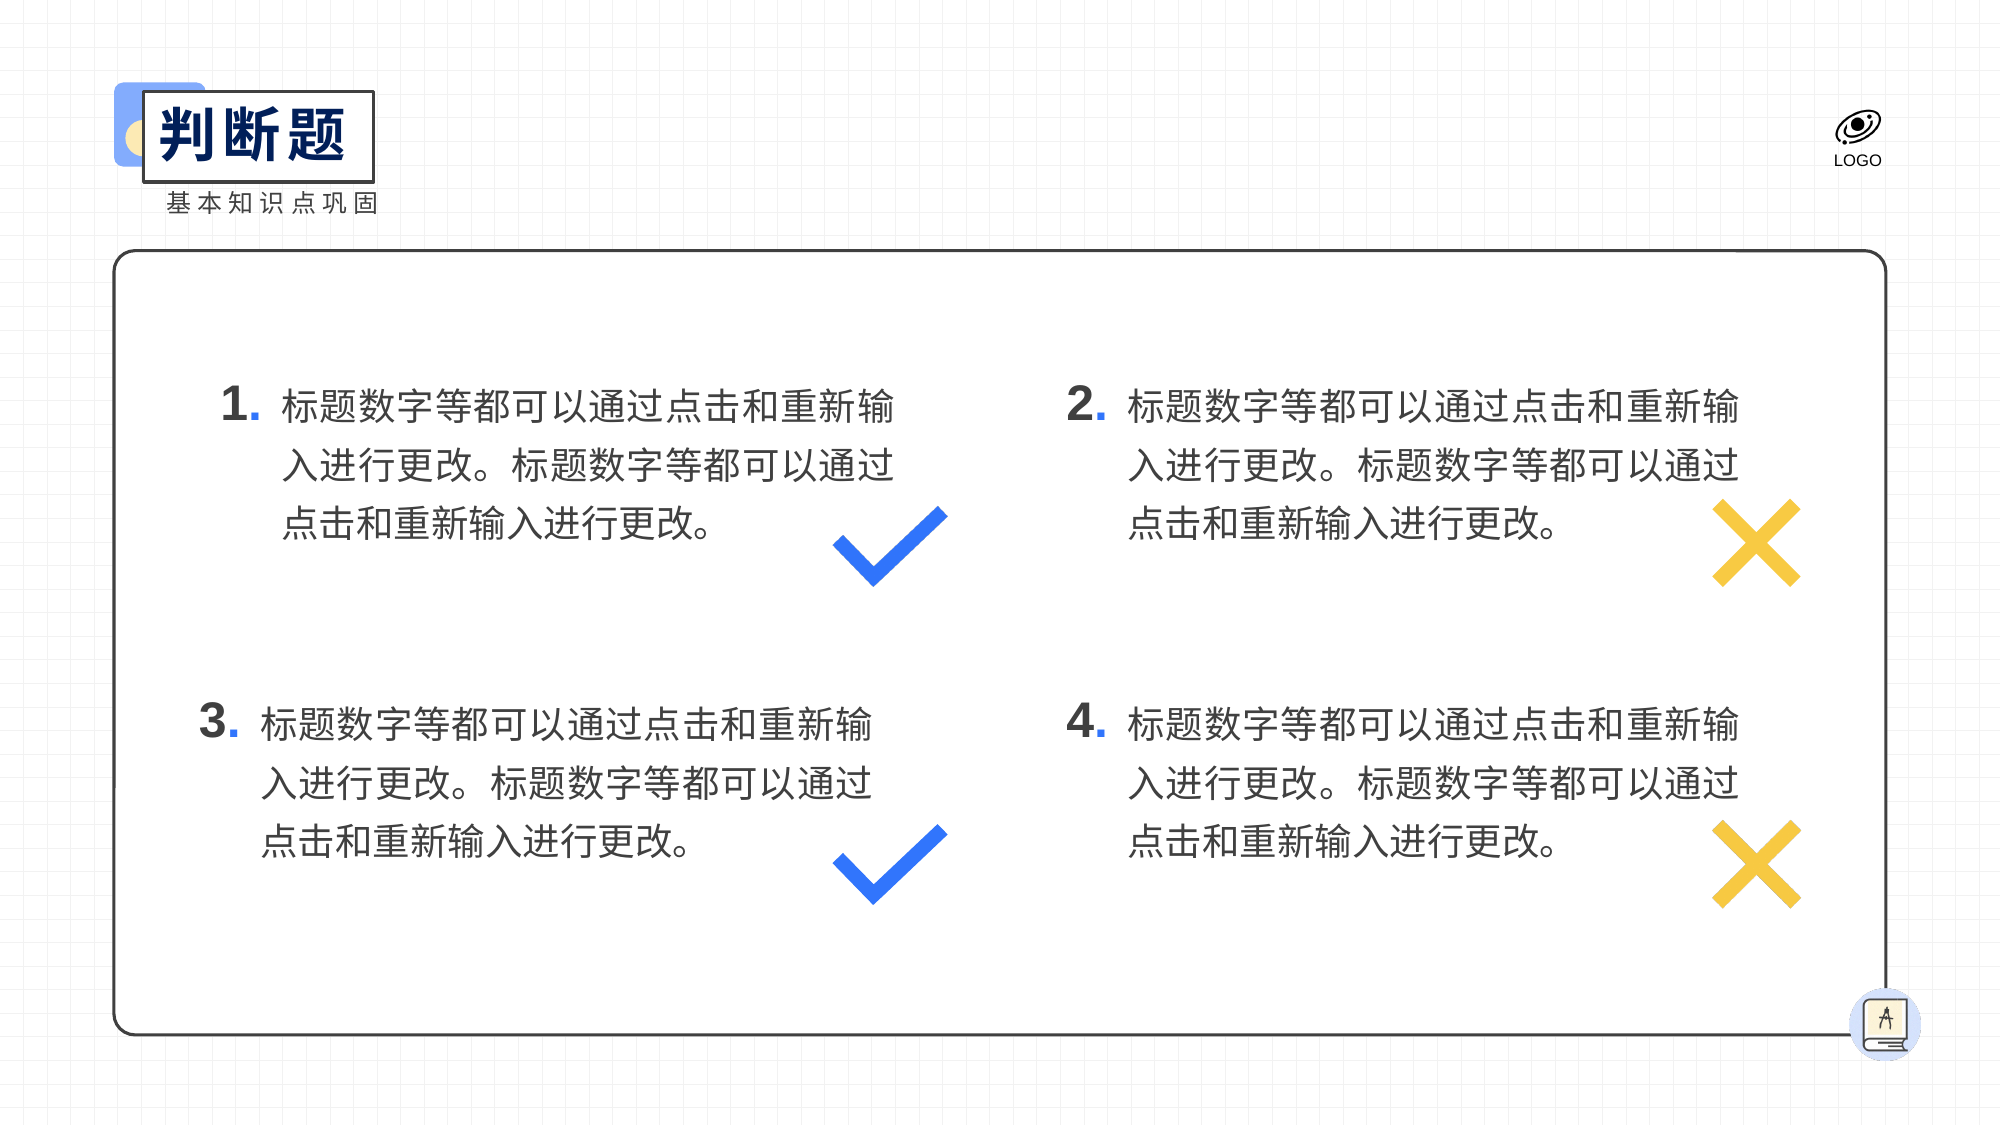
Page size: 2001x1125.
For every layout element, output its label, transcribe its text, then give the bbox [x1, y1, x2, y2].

text_box [832, 824, 948, 906]
text_box [1712, 498, 1801, 588]
list 判断题 [142, 90, 375, 184]
text_box 3. [184, 680, 245, 756]
picture [1849, 988, 1921, 1061]
text_box 标题数字等都可以通过点击和重新输入进行更改。标题数字等都可以通过点击和重新输入进行更改。 [266, 362, 910, 553]
picture [1696, 804, 1817, 924]
text_box 4. [1051, 680, 1112, 756]
text_box 标题数字等都可以通过点击和重新输入进行更改。标题数字等都可以通过点击和重新输入进行更改。 [1112, 680, 1756, 871]
list 基本知识点巩固 [151, 183, 403, 226]
picture [1831, 100, 1885, 154]
text_box 标题数字等都可以通过点击和重新输入进行更改。标题数字等都可以通过点击和重新输入进行更改。 [245, 680, 889, 871]
text_box 2. [1051, 362, 1112, 438]
text_box 标题数字等都可以通过点击和重新输入进行更改。标题数字等都可以通过点击和重新输入进行更改。 [1112, 362, 1756, 553]
picture [830, 485, 950, 606]
text_box 1. [205, 362, 266, 438]
